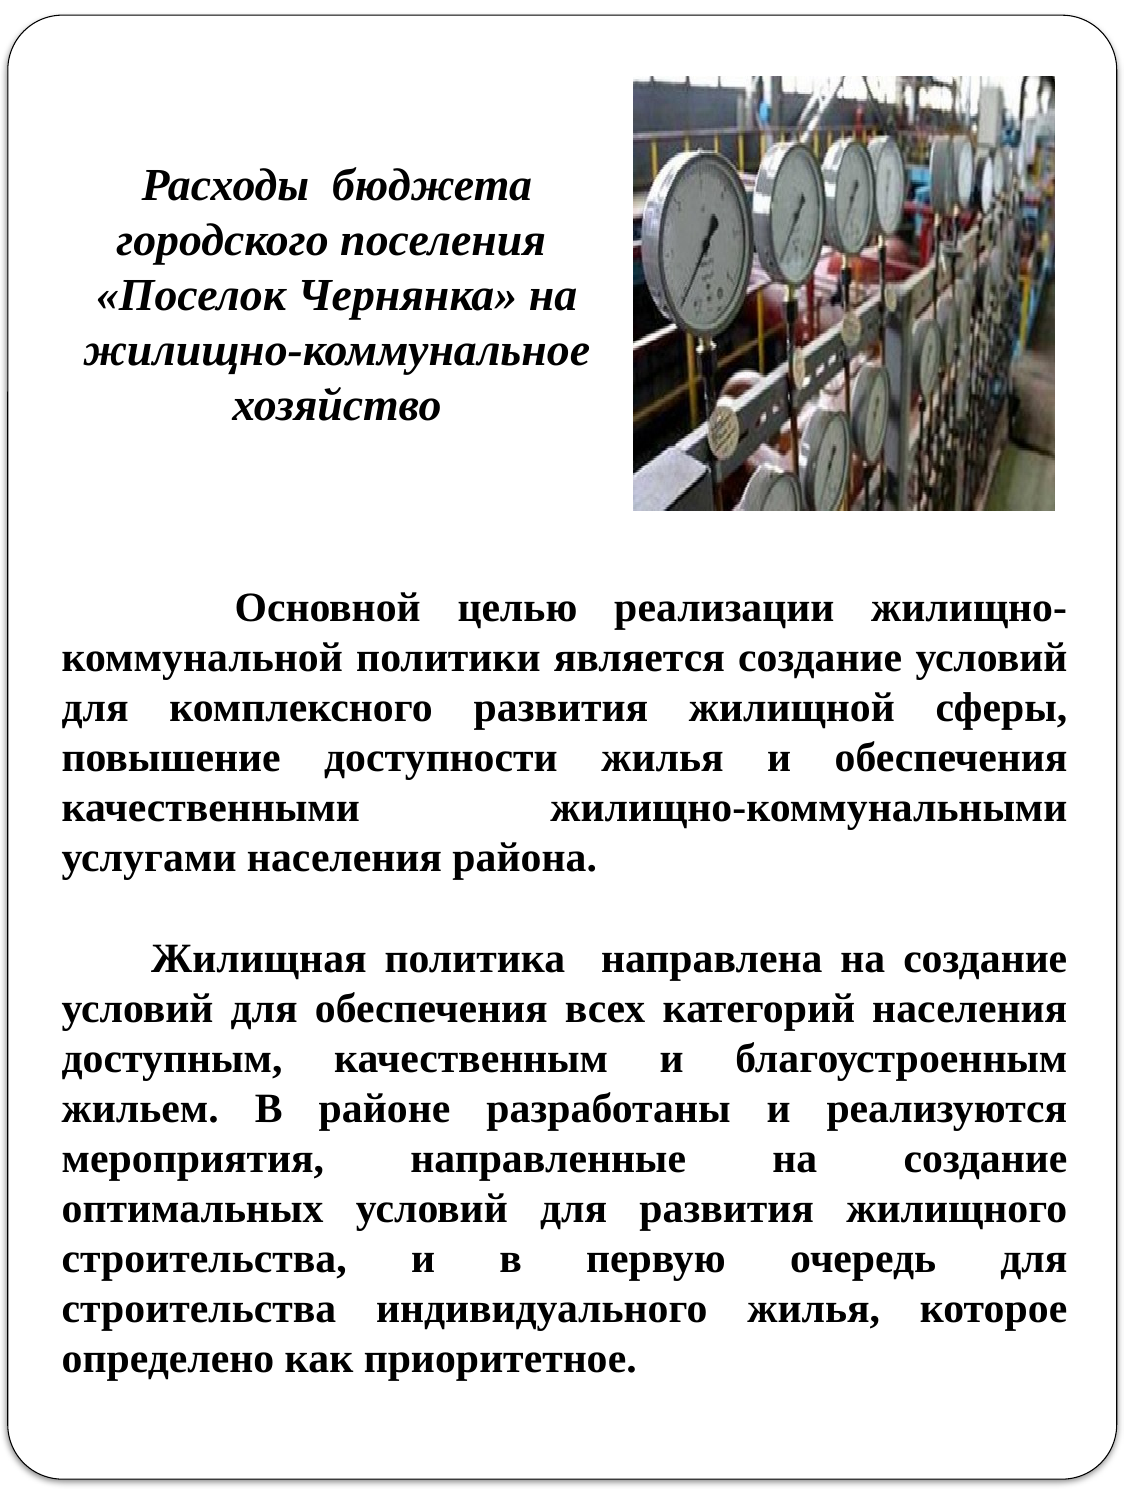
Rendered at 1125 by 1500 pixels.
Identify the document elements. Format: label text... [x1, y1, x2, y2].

picture [633, 76, 1056, 512]
text_box Расходы бюджета городского поселения «Поселок Чернянка» на жилищно-коммунальное хозяйство [66, 147, 608, 438]
text_box Основной целью реализации жилищно-коммунальной политики является создание условий для комплексного развития жилищной сферы, повышение доступности жилья и обеспечения качественными жилищно-коммунальными услугами населения района. Жилищная политика направлена на создание условий для обеспечения всех категорий населения доступным, качественным и благоустроенным жильем. В районе разработаны и реализуются мероприятия, направленные на создание оптимальных условий для развития жилищного строительства, и в первую очередь для строительства индивидуального жилья, которое определено как приоритетное. [46, 572, 1083, 1388]
